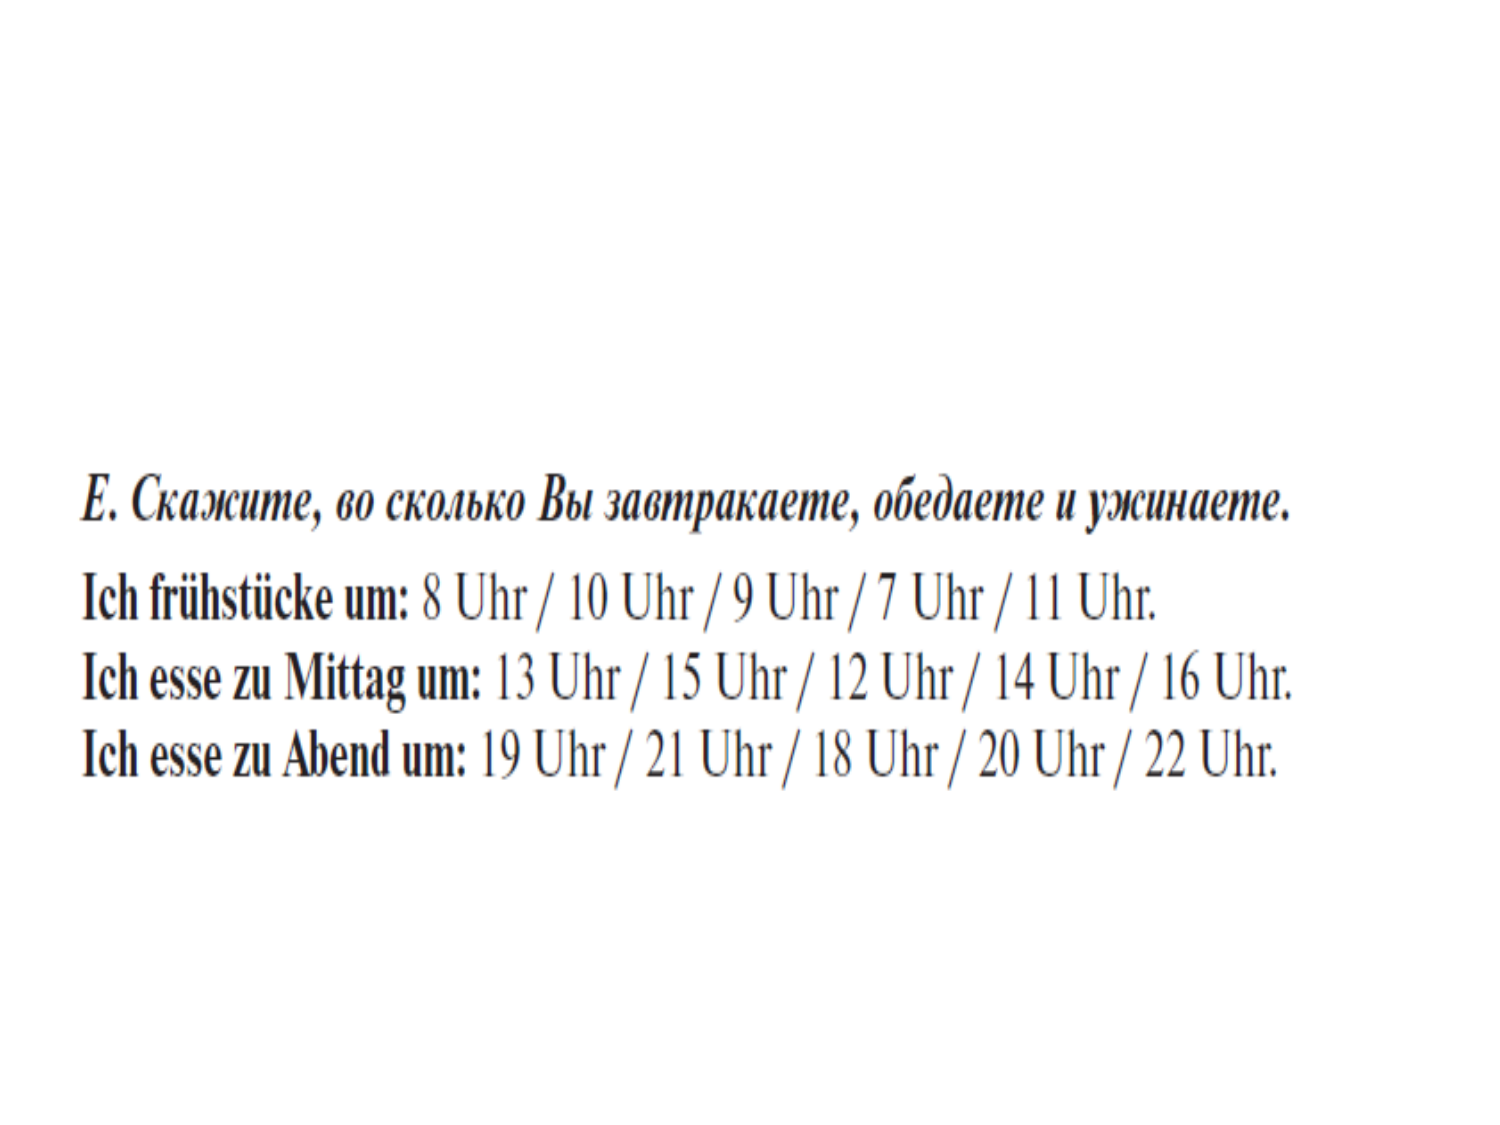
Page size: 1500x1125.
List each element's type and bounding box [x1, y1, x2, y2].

list [41, 420, 1500, 859]
